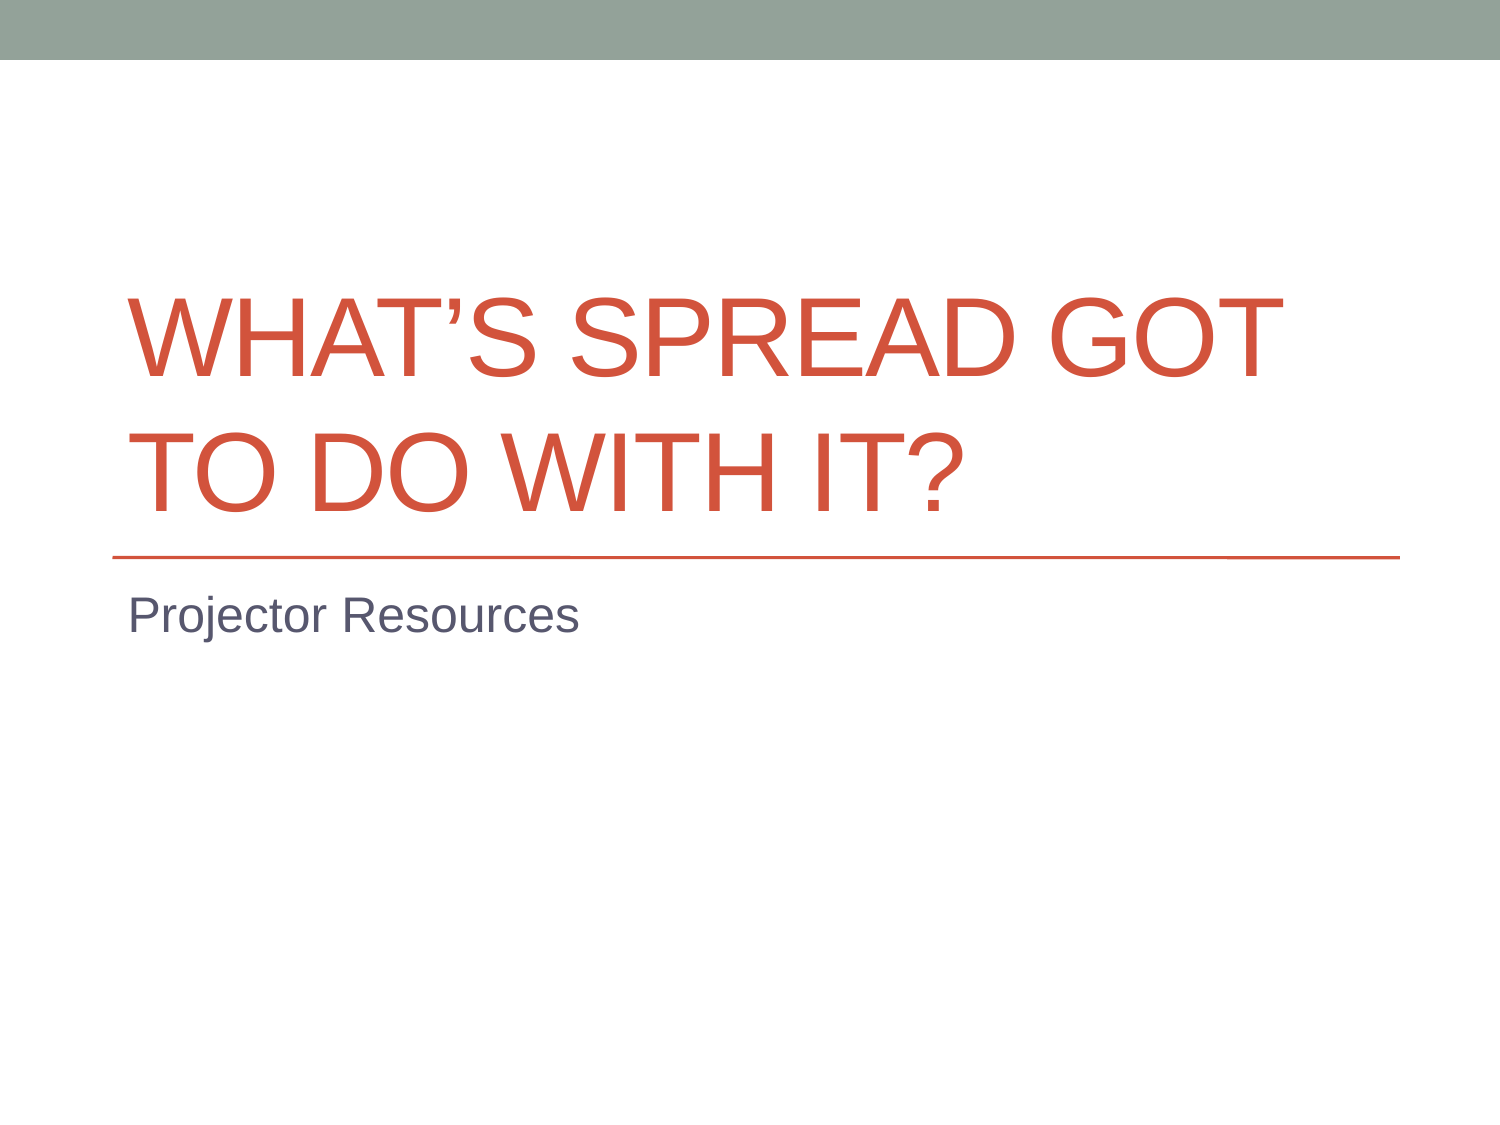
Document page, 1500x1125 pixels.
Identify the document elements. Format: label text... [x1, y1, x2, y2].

title What’s spread got to do with it? [112, 224, 1400, 542]
subtitle Projector Resources [112, 575, 1163, 863]
